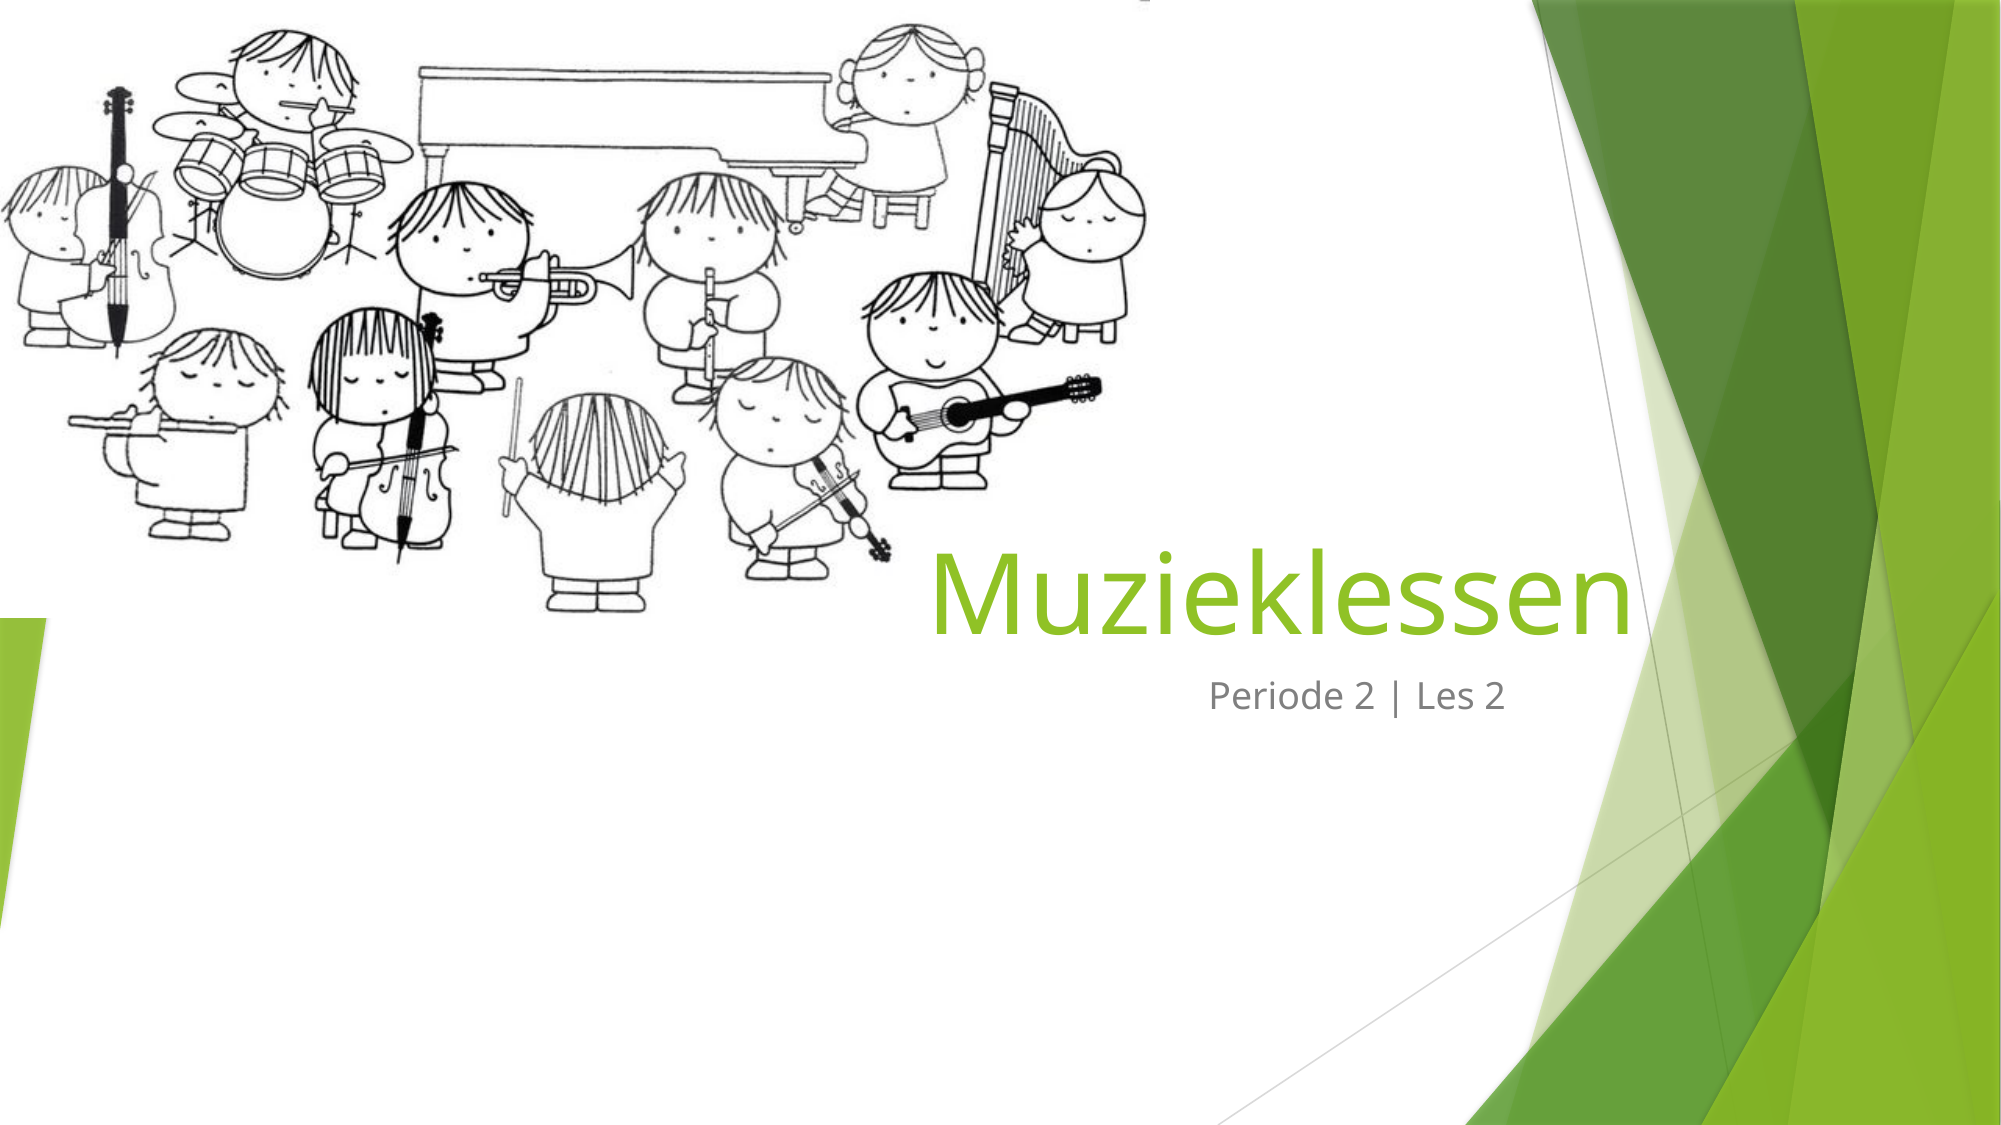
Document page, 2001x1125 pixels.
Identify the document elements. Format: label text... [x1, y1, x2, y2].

picture [0, 0, 1151, 618]
title Muzieklessen [377, 394, 1653, 665]
subtitle Periode 2 | Les 2 [247, 664, 1522, 845]
